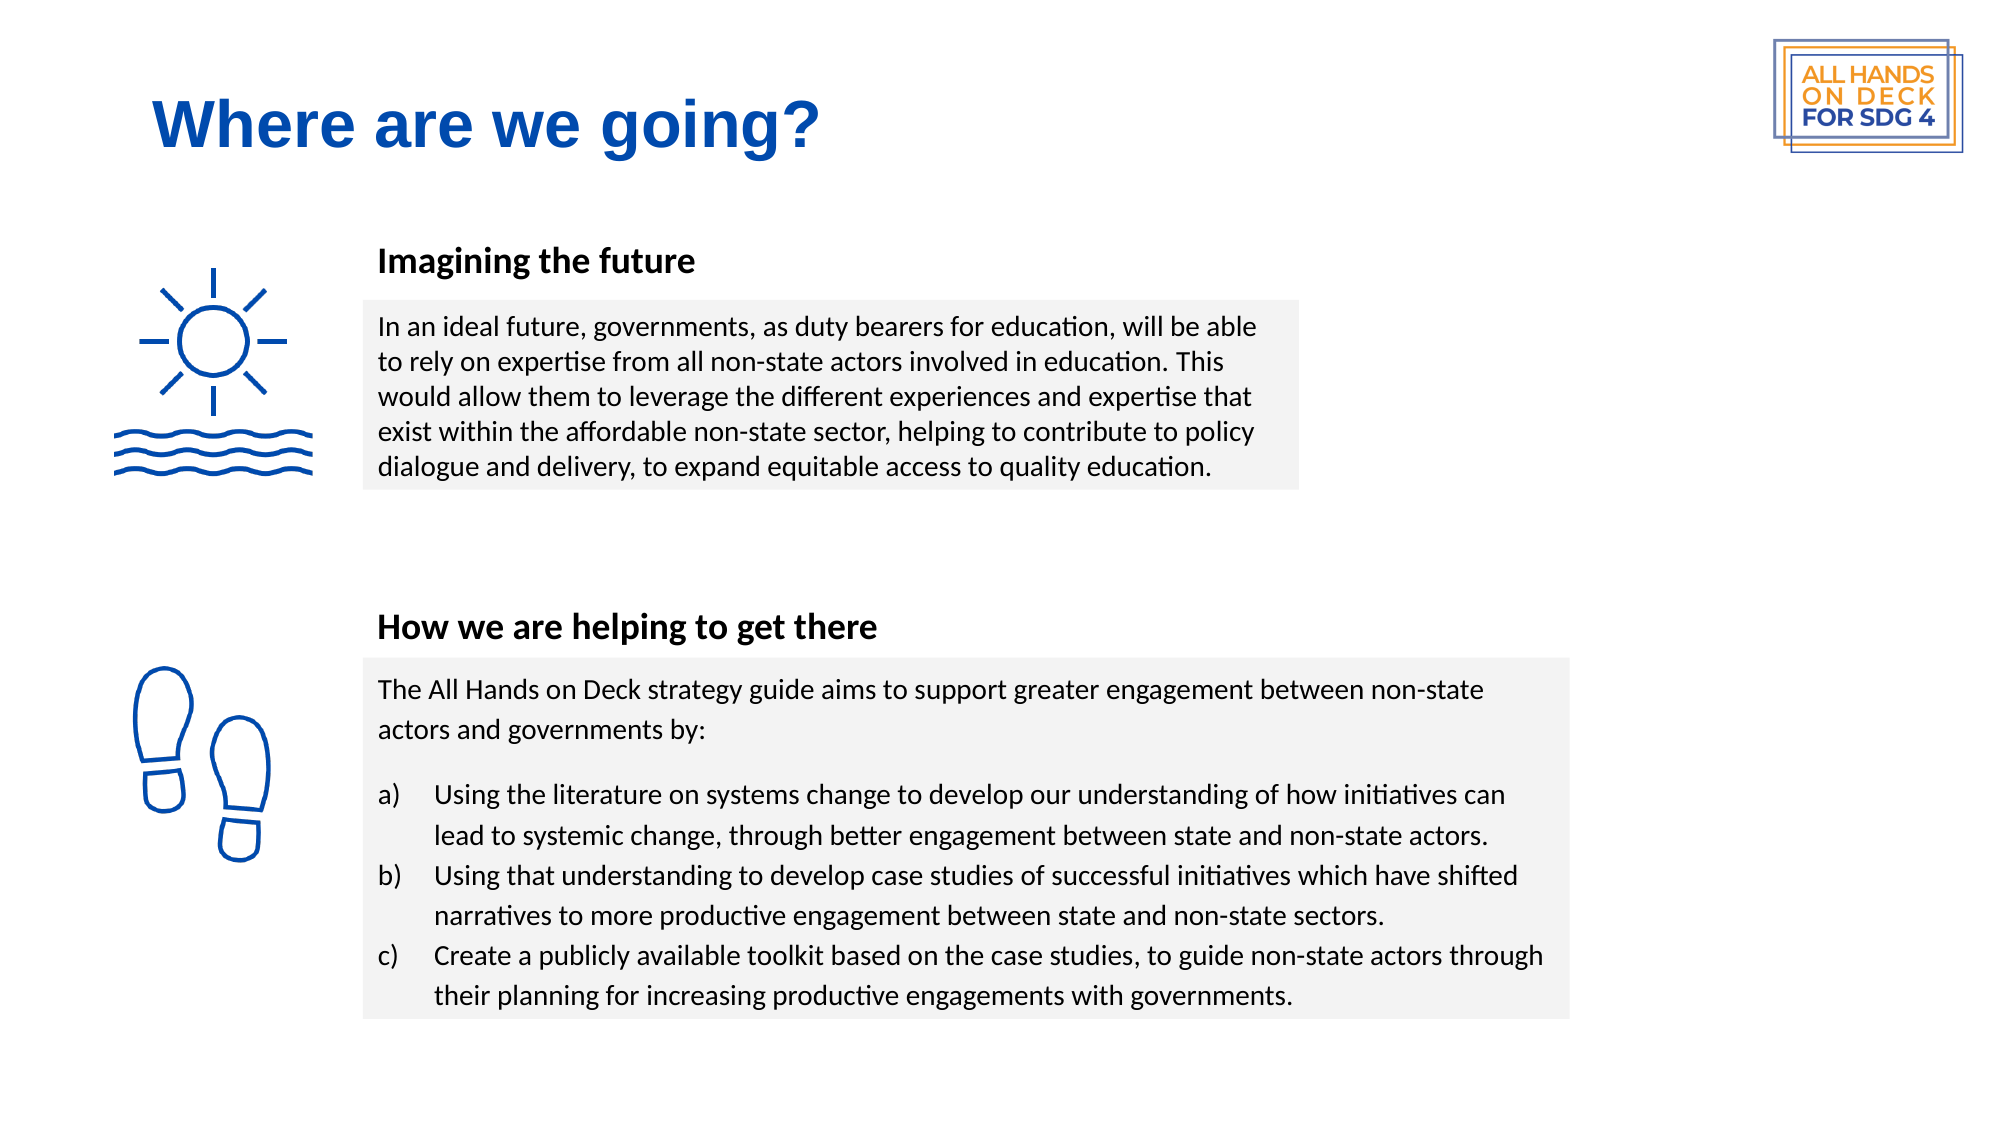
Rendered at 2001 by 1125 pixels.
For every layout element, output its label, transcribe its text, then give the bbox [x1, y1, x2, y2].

picture [94, 657, 309, 871]
text_box Imagining the future [362, 221, 1363, 289]
picture [1770, 34, 1978, 168]
title Where are we going? [137, 59, 1156, 193]
text_box The All Hands on Deck strategy guide aims to support greater engagement between non-state actors and governments by: Using the literature on systems change to develop our understanding of how initiatives can lead to systemic change, through better engagement between state and non-state actors. Using that understanding to develop case studies of successful initiatives which have shifted narratives to more productive engagement between state and non-state sectors. Create a publicly available toolkit based on the case studies, to guide non-state actors through their planning for increasing productive engagements with governments. [362, 657, 1570, 1019]
text_box In an ideal future, governments, as duty bearers for education, will be able to rely on expertise from all non-state actors involved in education. This would allow them to leverage the different experiences and expertise that exist within the affordable non-state sector, helping to contribute to policy dialogue and delivery, to expand equitable access to quality education. [362, 299, 1299, 490]
picture [94, 253, 332, 491]
text_box How we are helping to get there [362, 588, 1363, 655]
